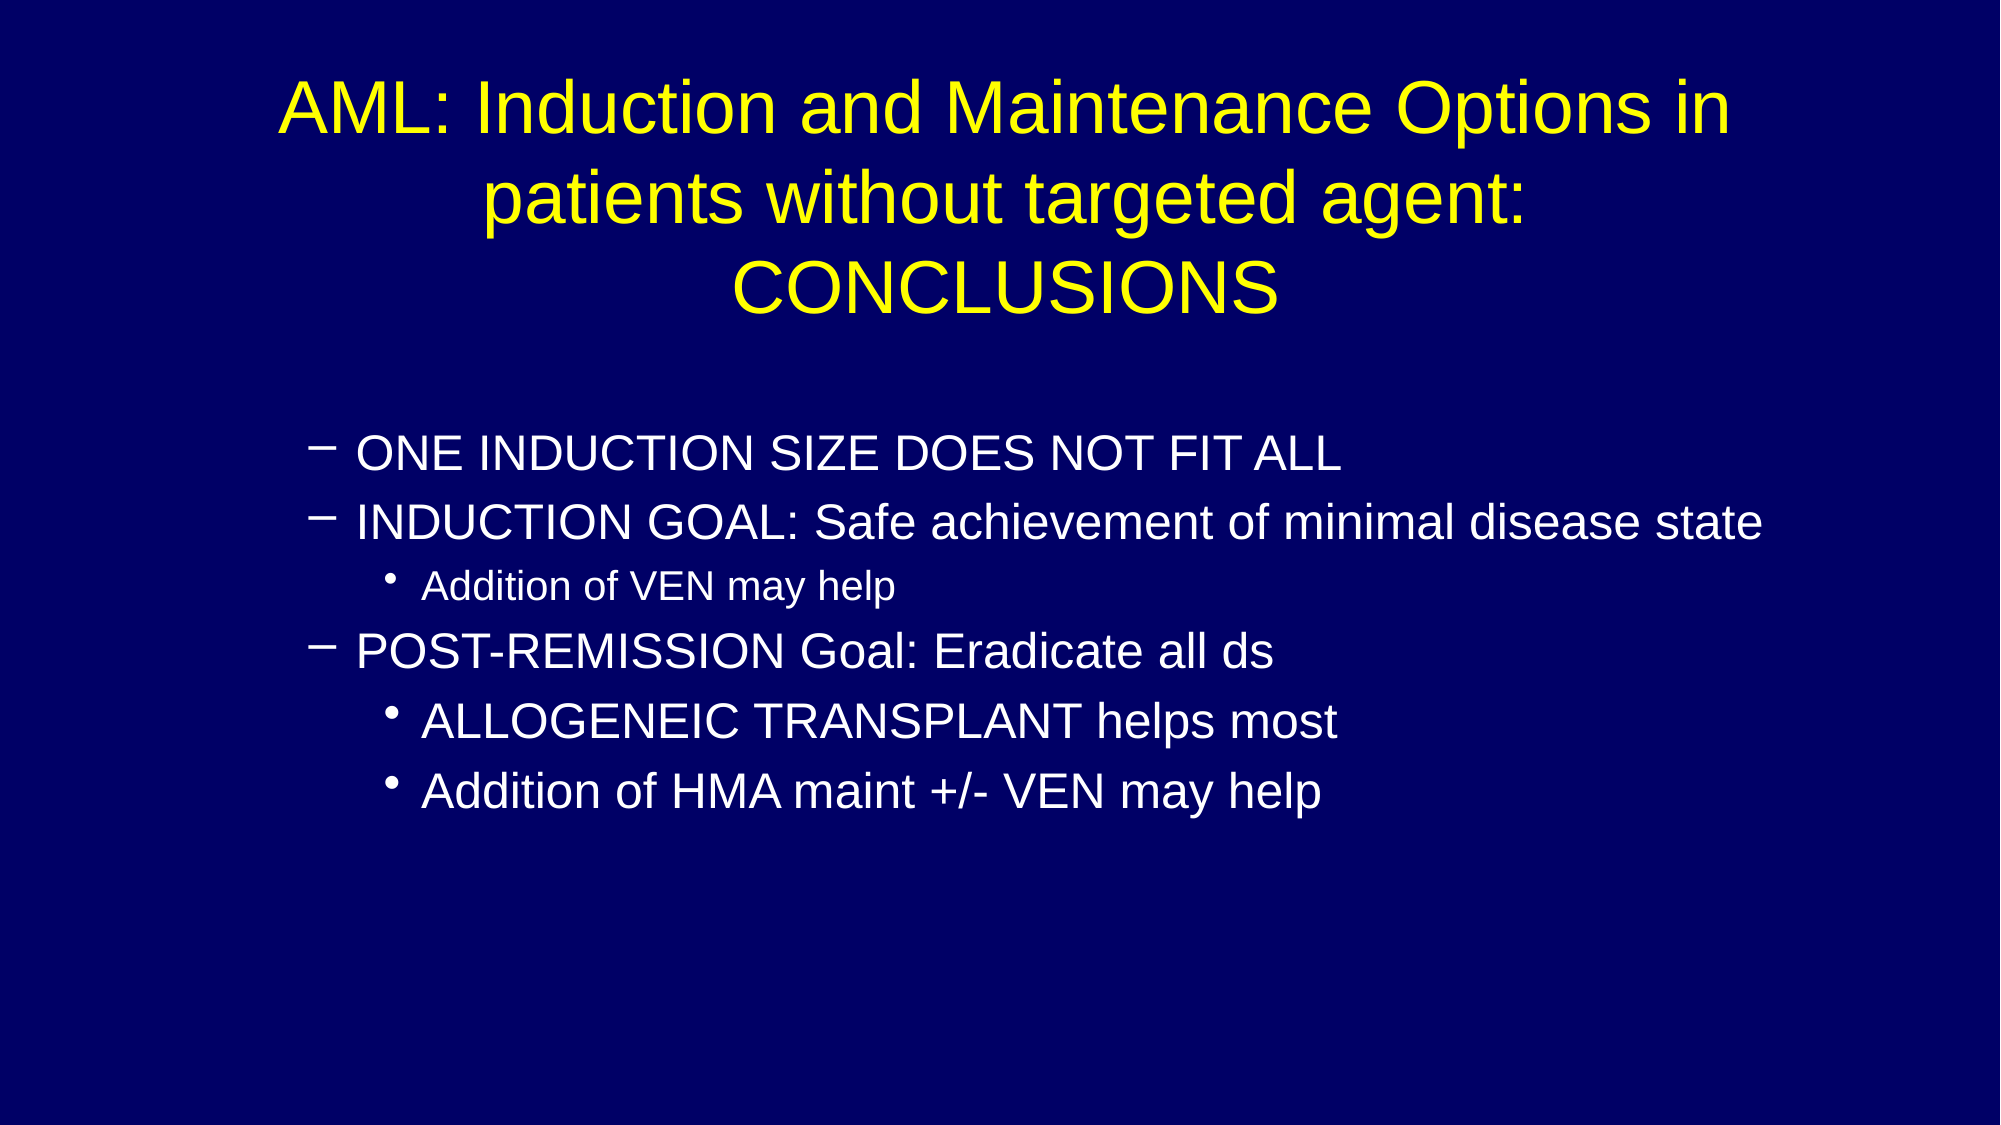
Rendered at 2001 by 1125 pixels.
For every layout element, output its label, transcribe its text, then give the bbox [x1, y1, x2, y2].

title AML: Induction and Maintenance Options in patients without targeted agent: CONCLUSIONS [262, 99, 1751, 288]
list ONE INDUCTION SIZE DOES NOT FIT ALL INDUCTION GOAL: Safe achievement of minimal disease state Addition of VEN may help POST-REMISSION Goal: Eradicate all ds ALLOGENEIC TRANSPLANT helps most Addition of HMA maint +/- VEN may help [218, 412, 1782, 1076]
